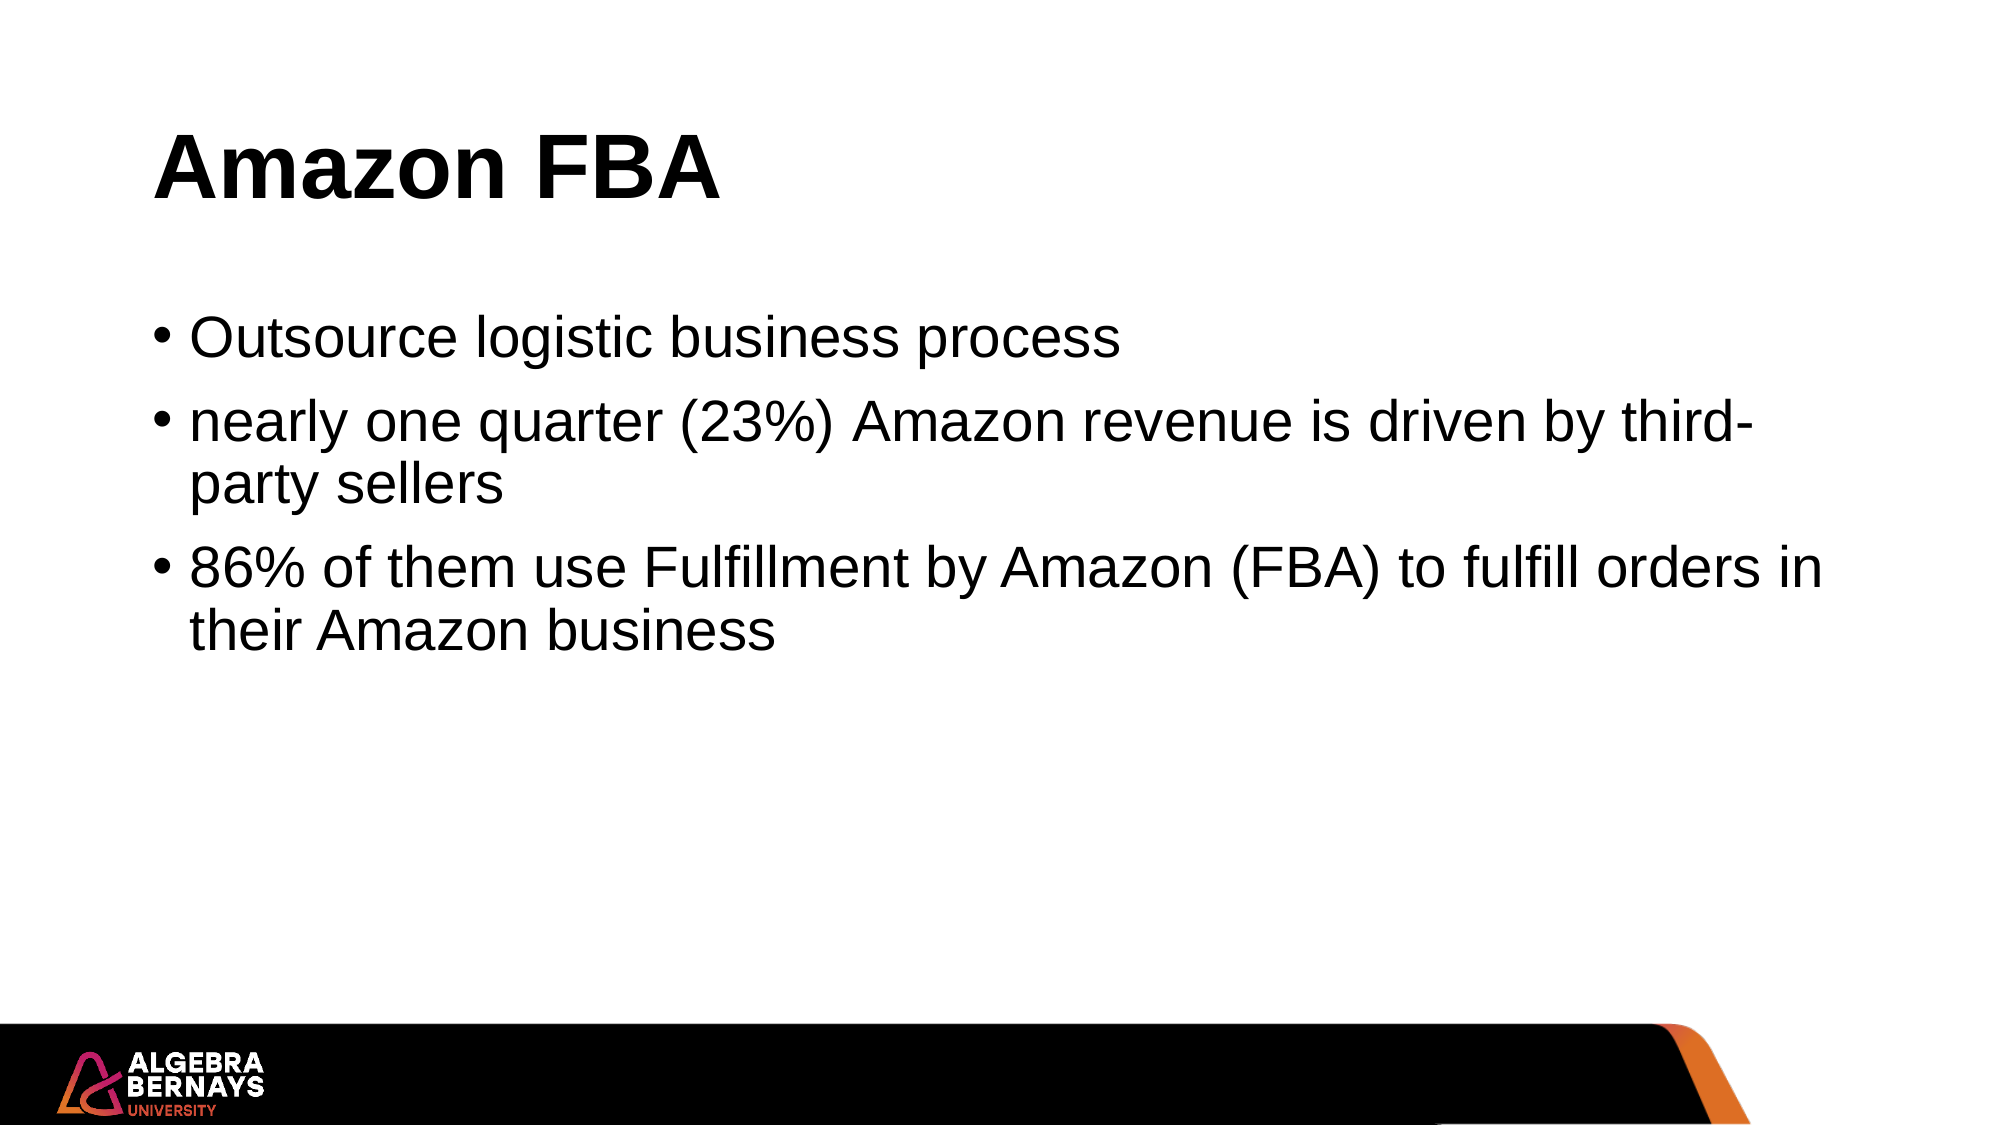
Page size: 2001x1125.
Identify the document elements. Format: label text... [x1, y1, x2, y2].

title Amazon FBA [137, 59, 1863, 278]
list Outsource logistic business process nearly one quarter (23%) Amazon revenue is driven by third-party sellers 86% of them use Fulfillment by Amazon (FBA) to fulfill orders in their Amazon business [137, 299, 1863, 1014]
picture [0, 1023, 1958, 1125]
